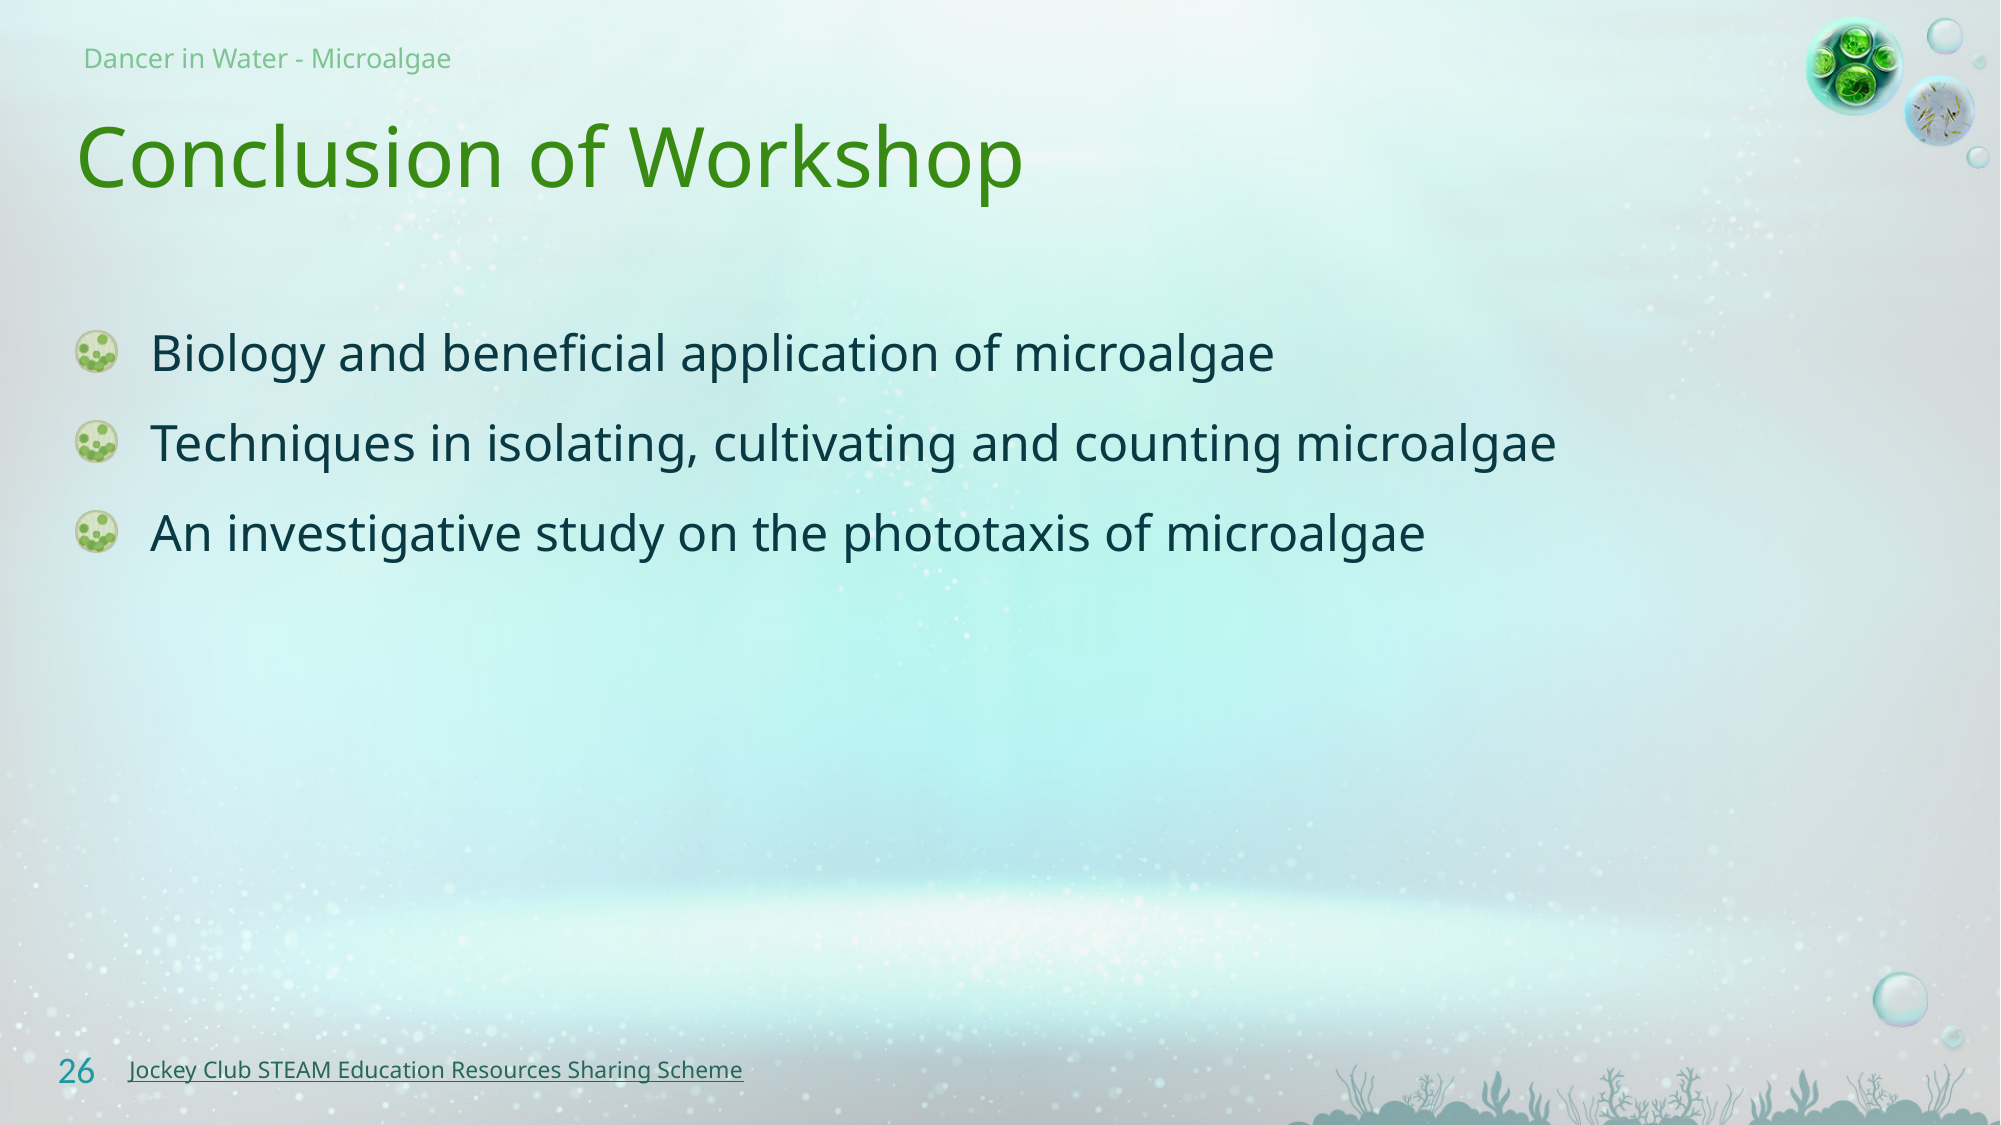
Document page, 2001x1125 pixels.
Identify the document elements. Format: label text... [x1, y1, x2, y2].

picture [0, 0, 2001, 1125]
title Conclusion of Workshop [61, 96, 1571, 229]
list Biology and beneficial application of microalgae Techniques in isolating, cultivating and counting microalgae An investigative study on the phototaxis of microalgae [61, 284, 1862, 1043]
slide_number 26 [35, 1038, 118, 1099]
